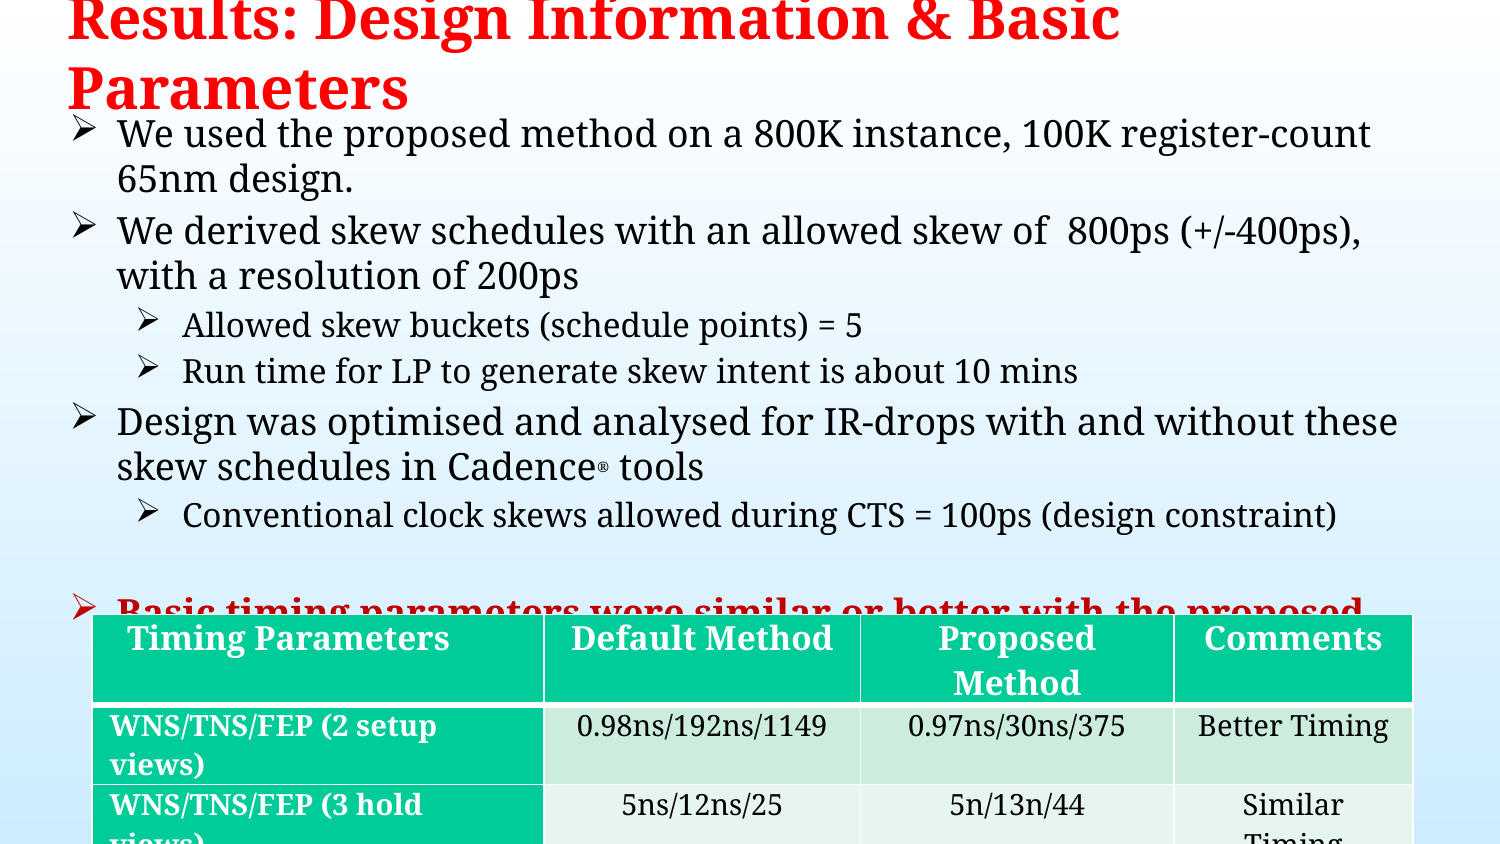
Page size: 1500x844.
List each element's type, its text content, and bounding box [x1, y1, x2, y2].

table_cell 0.97ns/30ns/375 [861, 708, 1173, 784]
table_header Comments [1175, 615, 1412, 702]
table_cell Better Timing [1175, 708, 1412, 784]
table_cell WNS/TNS/FEP (3 hold views) [93, 785, 543, 844]
table_cell 0.98ns/192ns/1149 [545, 708, 860, 784]
table_cell WNS/TNS/FEP (2 setup views) [93, 708, 543, 784]
table_cell 5ns/12ns/25 [545, 785, 860, 844]
table_header Timing Parameters [93, 615, 543, 702]
table_header Proposed Method [861, 615, 1173, 702]
list We used the proposed method on a 800K instance, 100K register-count 65nm design. We derived skew schedules with an allowed skew of 800ps (+/-400ps), with a resolution of 200ps Allowed skew buckets (schedule points) = 5 Run time for LP to generate skew intent is about 10 mins Design was optimised and analysed for IR-drops with and without these skew schedules in Cadence® tools Conventional clock skews allowed during CTS = 100ps (design constraint) Basic timing parameters were similar or better with the proposed skew schedules [54, 102, 1444, 545]
table_header Default Method [545, 615, 860, 702]
title Results: Design Information & Basic Parameters [52, 0, 1440, 101]
table_cell Similar Timing [1175, 785, 1412, 844]
table_cell 5n/13n/44 [861, 785, 1173, 844]
